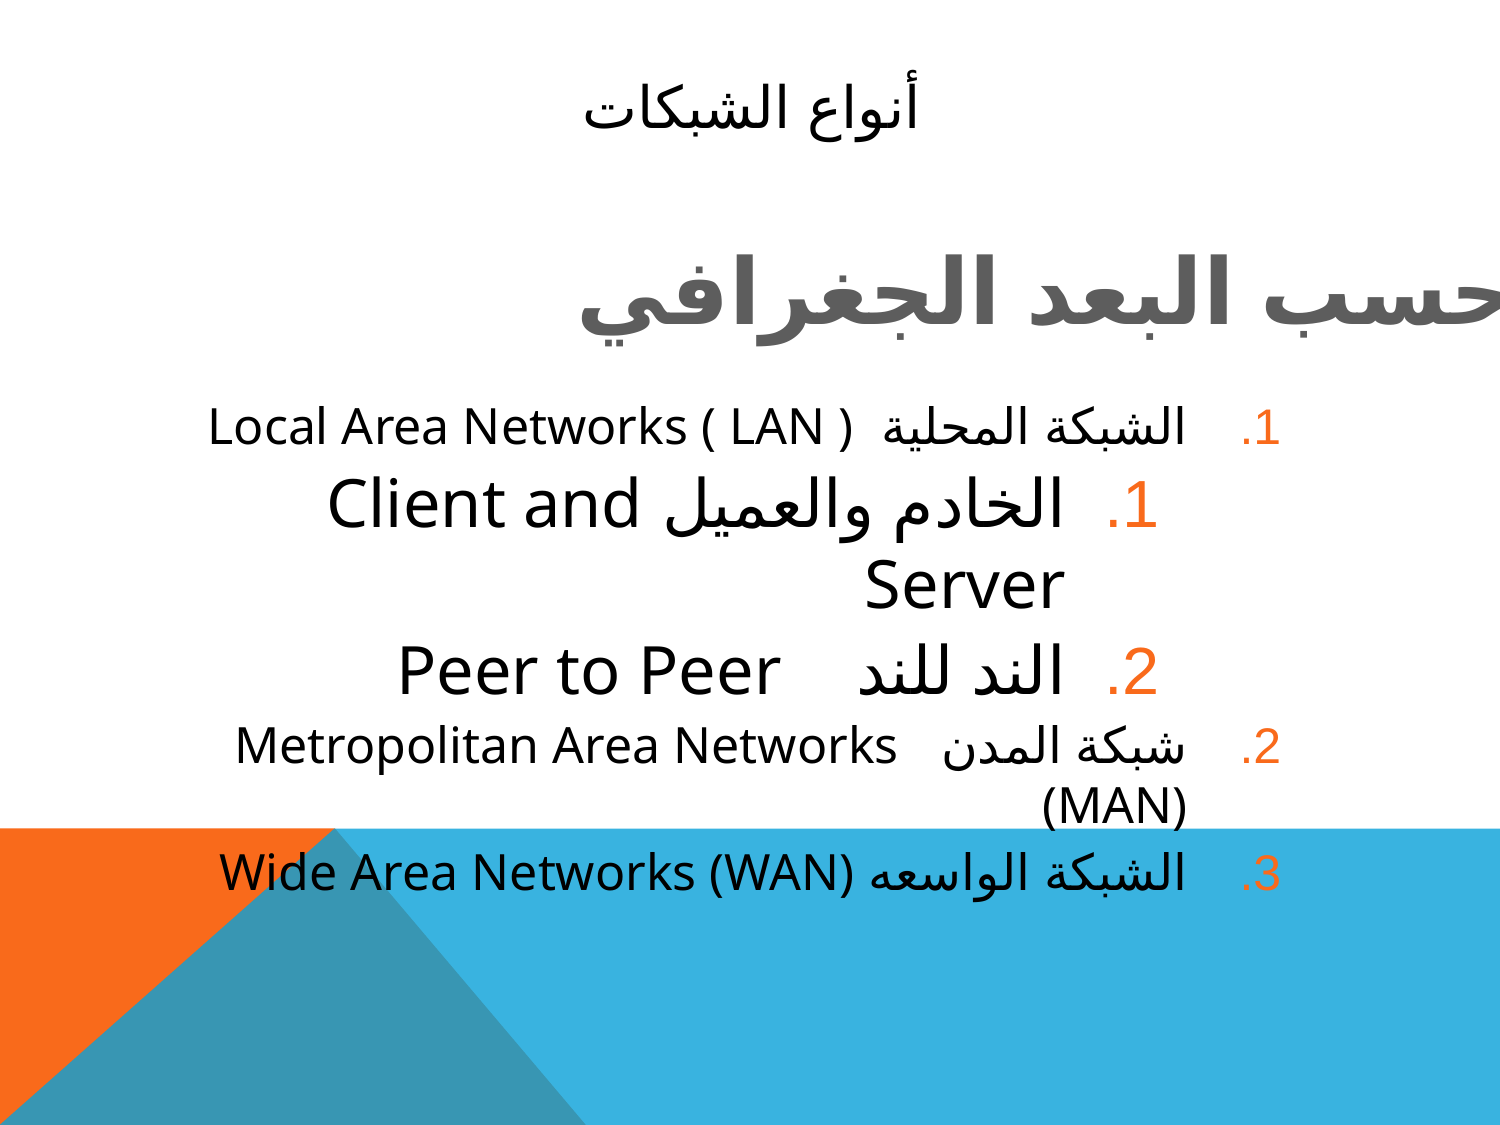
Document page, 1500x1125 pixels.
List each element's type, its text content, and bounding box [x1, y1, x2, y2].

title أنواع الشبكات [135, 60, 1369, 150]
text_box حسب البعد الجغرافي [561, 224, 1500, 350]
list الشبكة المحلية Local Area Networks ( LAN ) الخادم والعميل Client and Server الند للند Peer to Peer شبكة المدن Metropolitan Area Networks (MAN) الشبكة الواسعه Wide Area Networks (WAN) [137, 387, 1372, 913]
